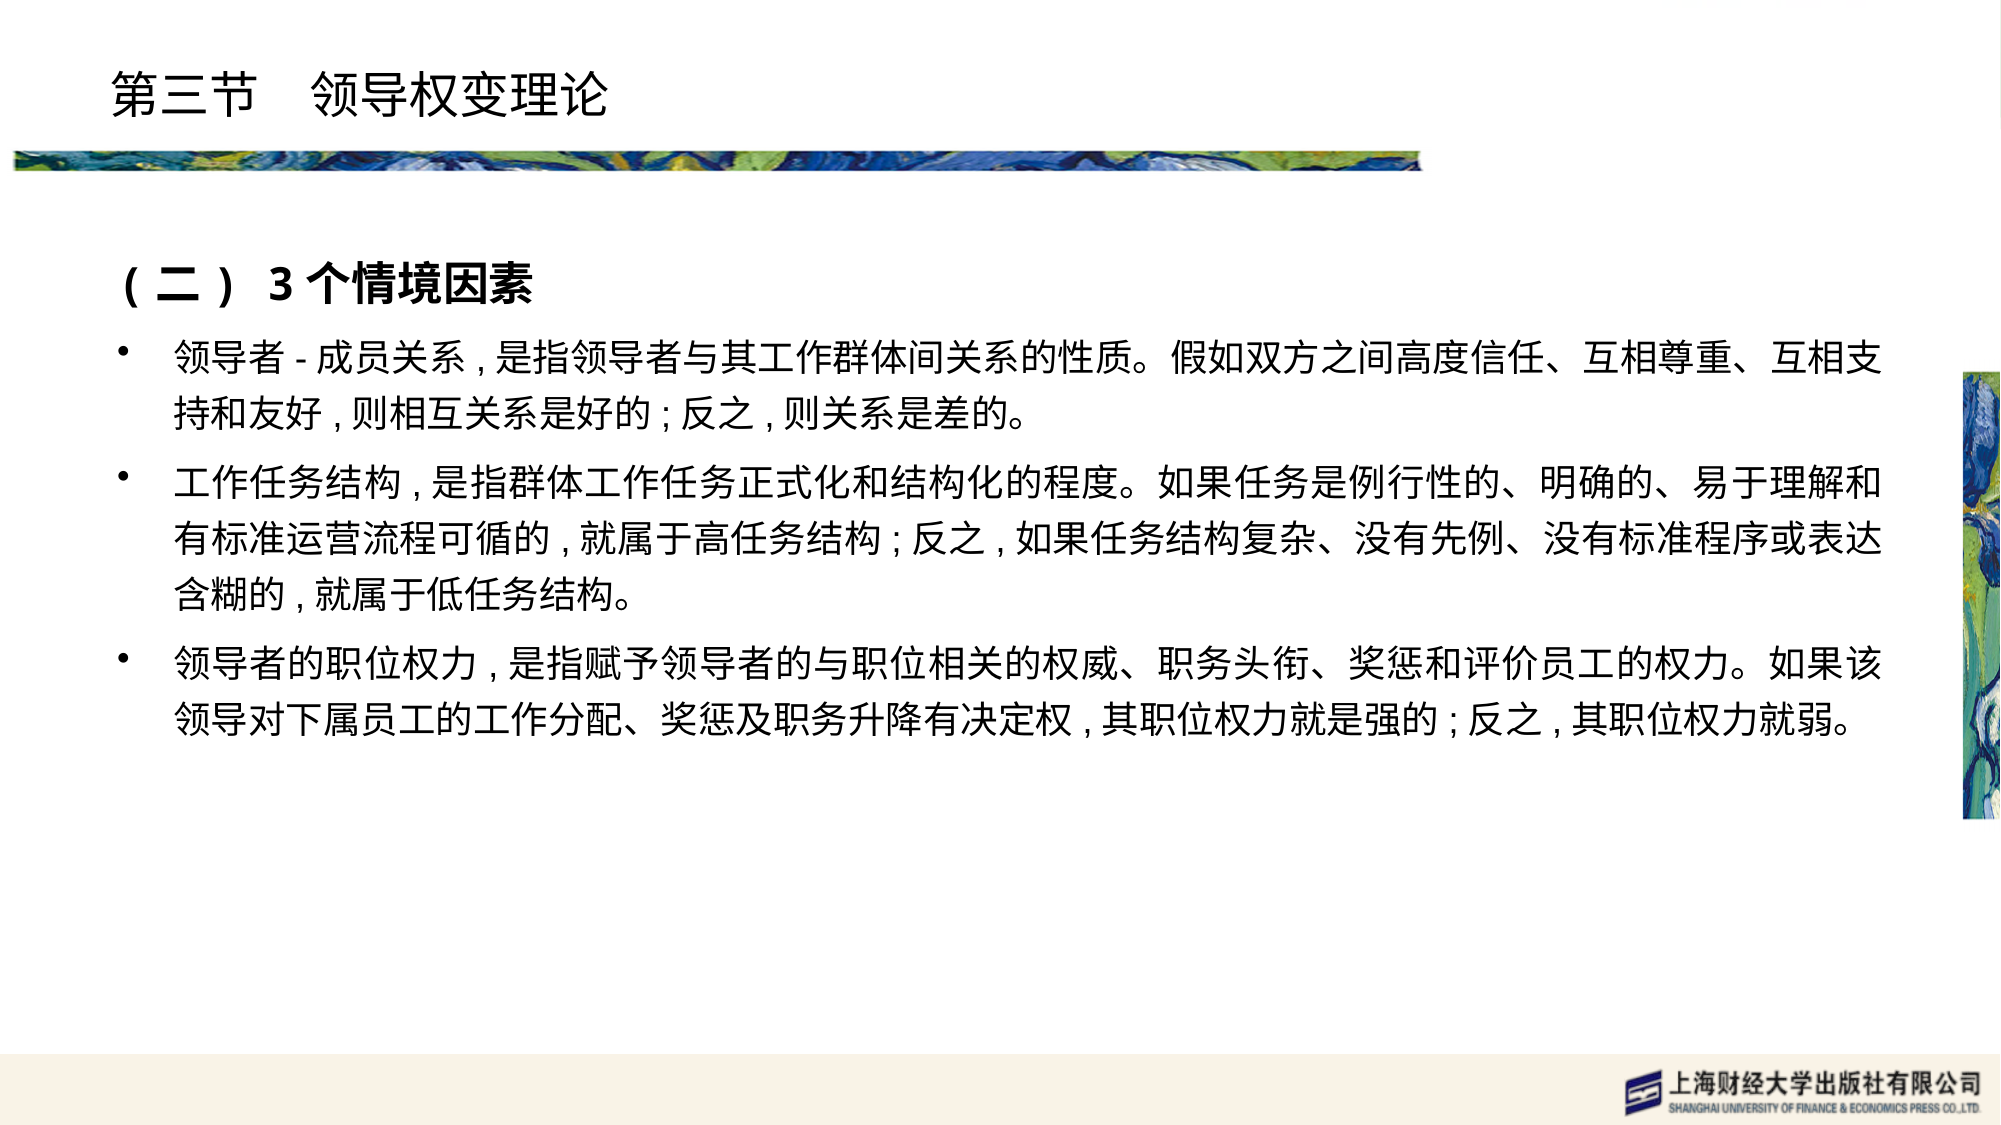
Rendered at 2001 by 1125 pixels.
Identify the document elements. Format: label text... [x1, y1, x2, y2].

title 第三节 领导权变理论 [94, 42, 1451, 146]
picture [0, 0, 2001, 1125]
list (二) 3个情境因素 领导者-成员关系,是指领导者与其工作群体间关系的性质。假如双方之间高度信任、互相尊重、互相支持和友好,则相互关系是好的;反之,则关系是差的。 工作任务结构,是指群体工作任务正式化和结构化的程度。如果任务是例行性的、明确的、易于理解和有标准运营流程可循的,就属于高任务结构;反之,如果任务结构复杂、没有先例、没有标准程序或表达含糊的,就属于低任务结构。 领导者的职位权力,是指赋予领导者的与职位相关的权威、职务头衔、奖惩和评价员工的权力。如果该领导对下属员工的工作分配、奖惩及职务升降有决定权,其职位权力就是强的;反之,其职位权力就弱。 [102, 233, 1898, 1032]
